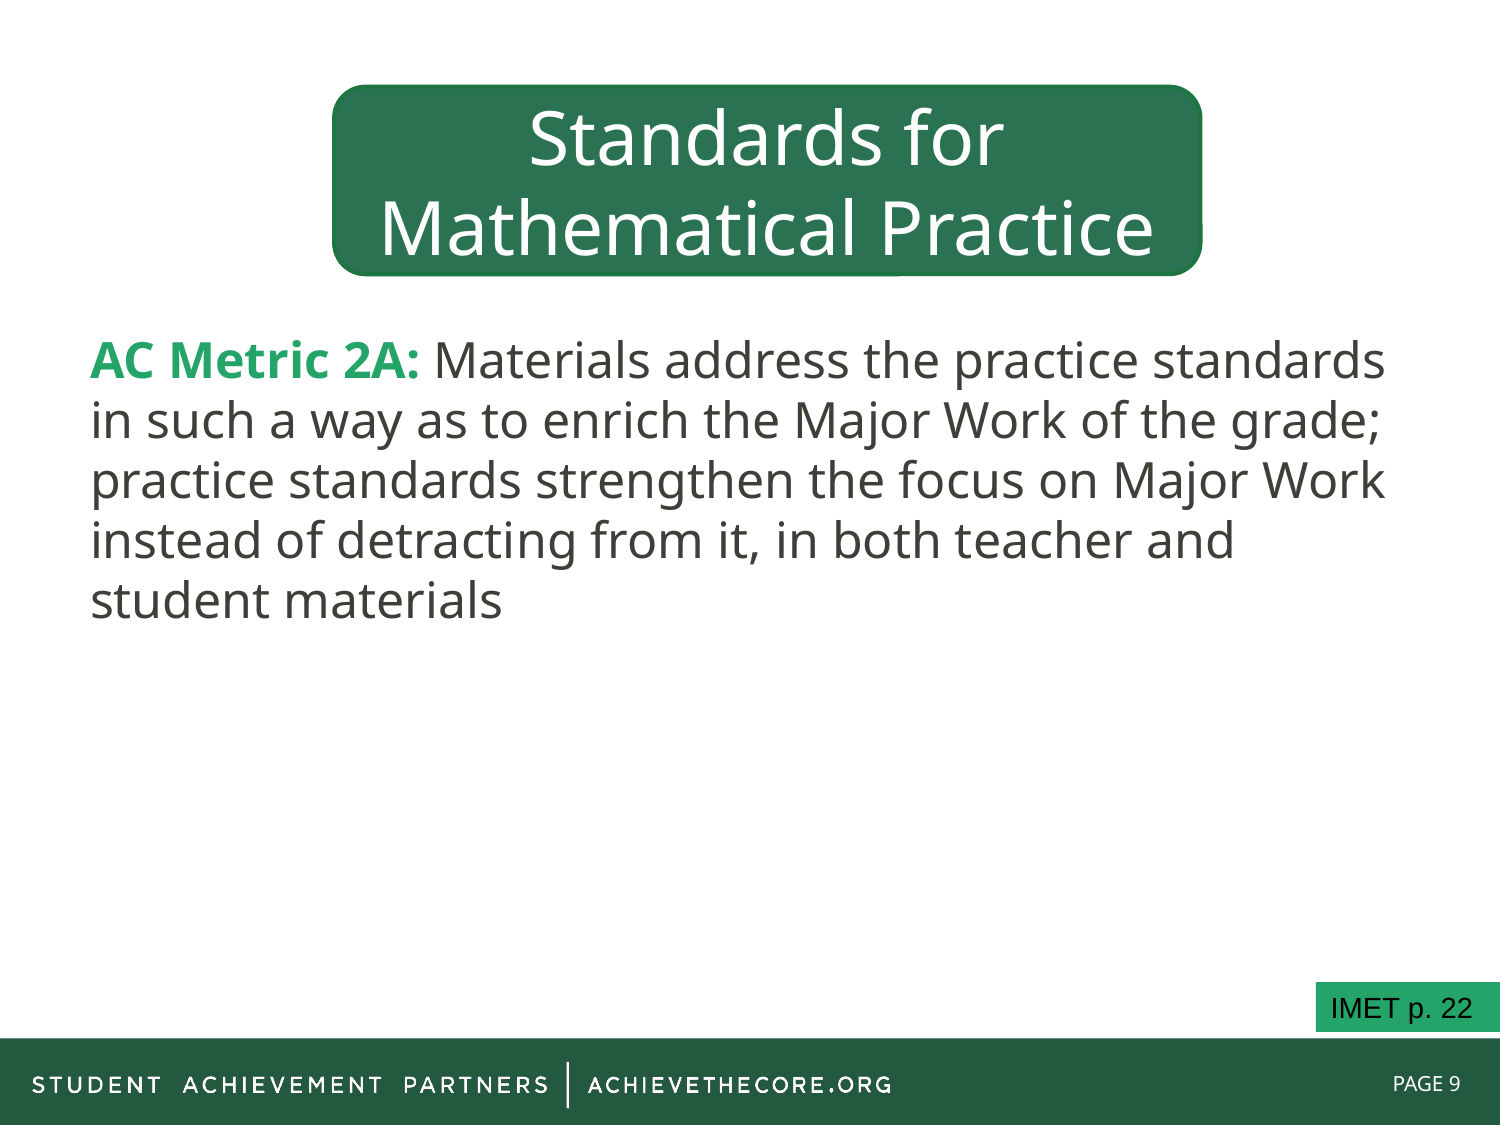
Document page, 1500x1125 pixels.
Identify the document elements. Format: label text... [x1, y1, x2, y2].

list AC Metric 2A: Materials address the practice standards in such a way as to enrich the Major Work of the grade; practice standards strengthen the focus on Major Work instead of detracting from it, in both teacher and student materials [75, 320, 1425, 737]
text_box IMET p. 22 [1315, 982, 1500, 1032]
text_box Standards for Mathematical Practice [334, 86, 1201, 275]
picture [12, 1055, 911, 1112]
